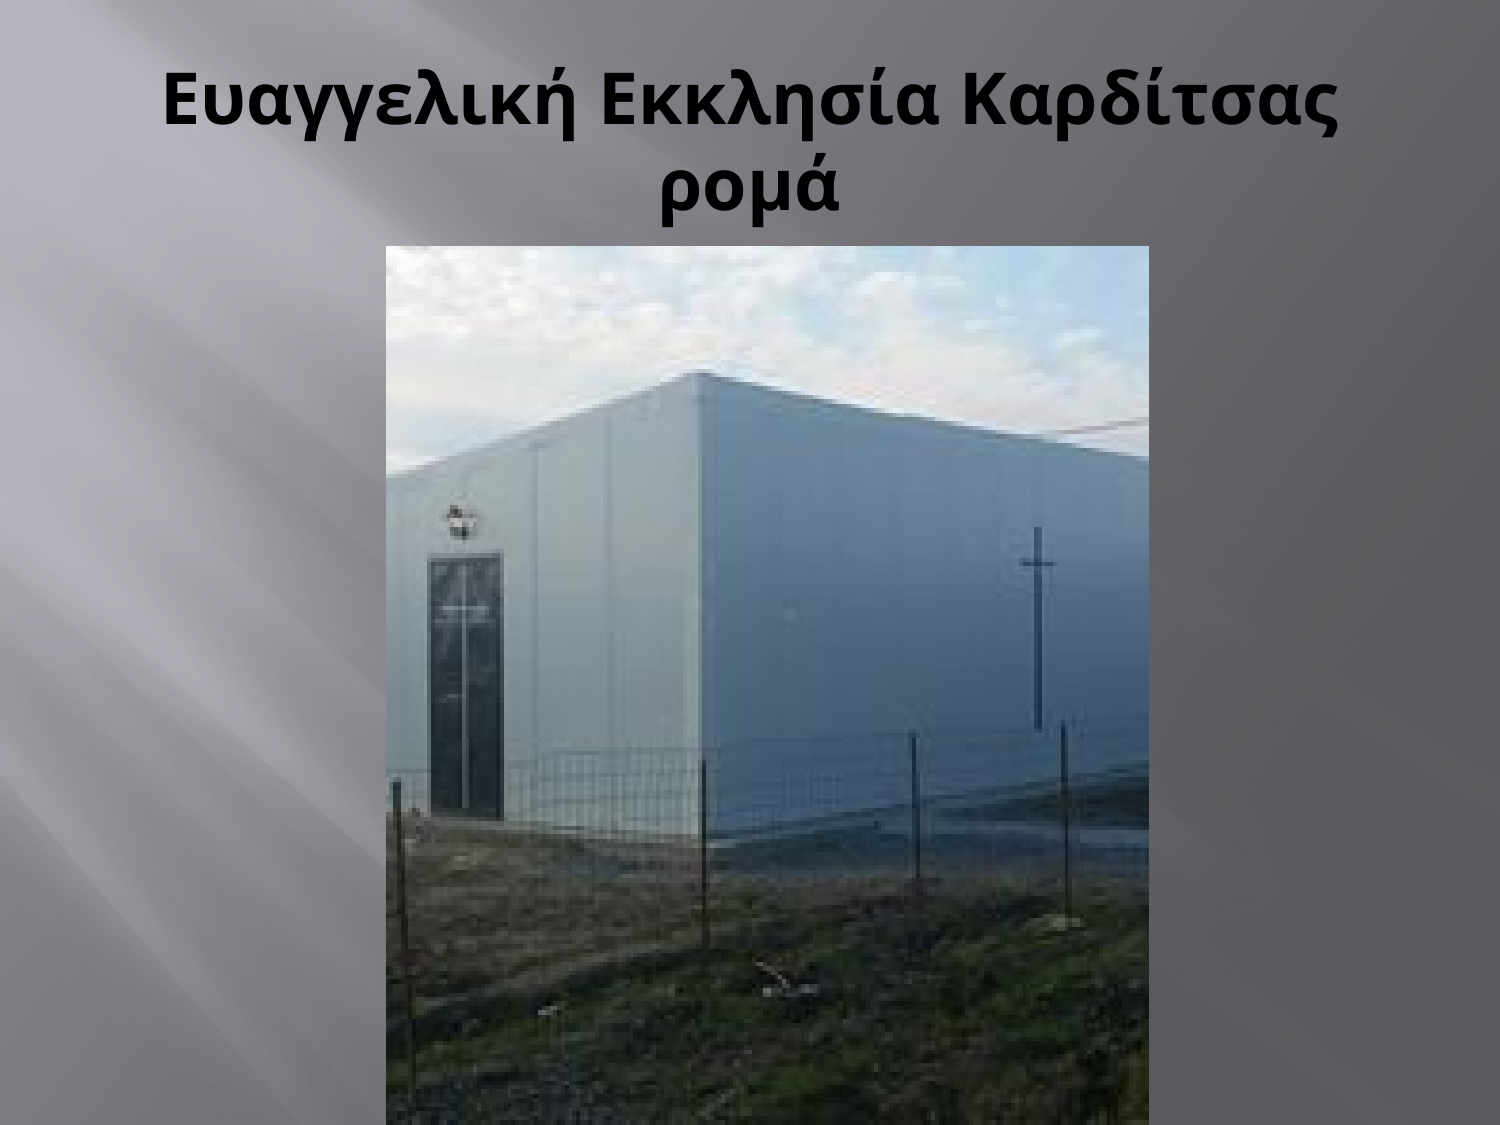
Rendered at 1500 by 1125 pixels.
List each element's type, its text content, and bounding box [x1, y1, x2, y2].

title Ευαγγελική Εκκλησία Καρδίτσας ρομά [75, 45, 1425, 233]
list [386, 245, 1149, 1125]
